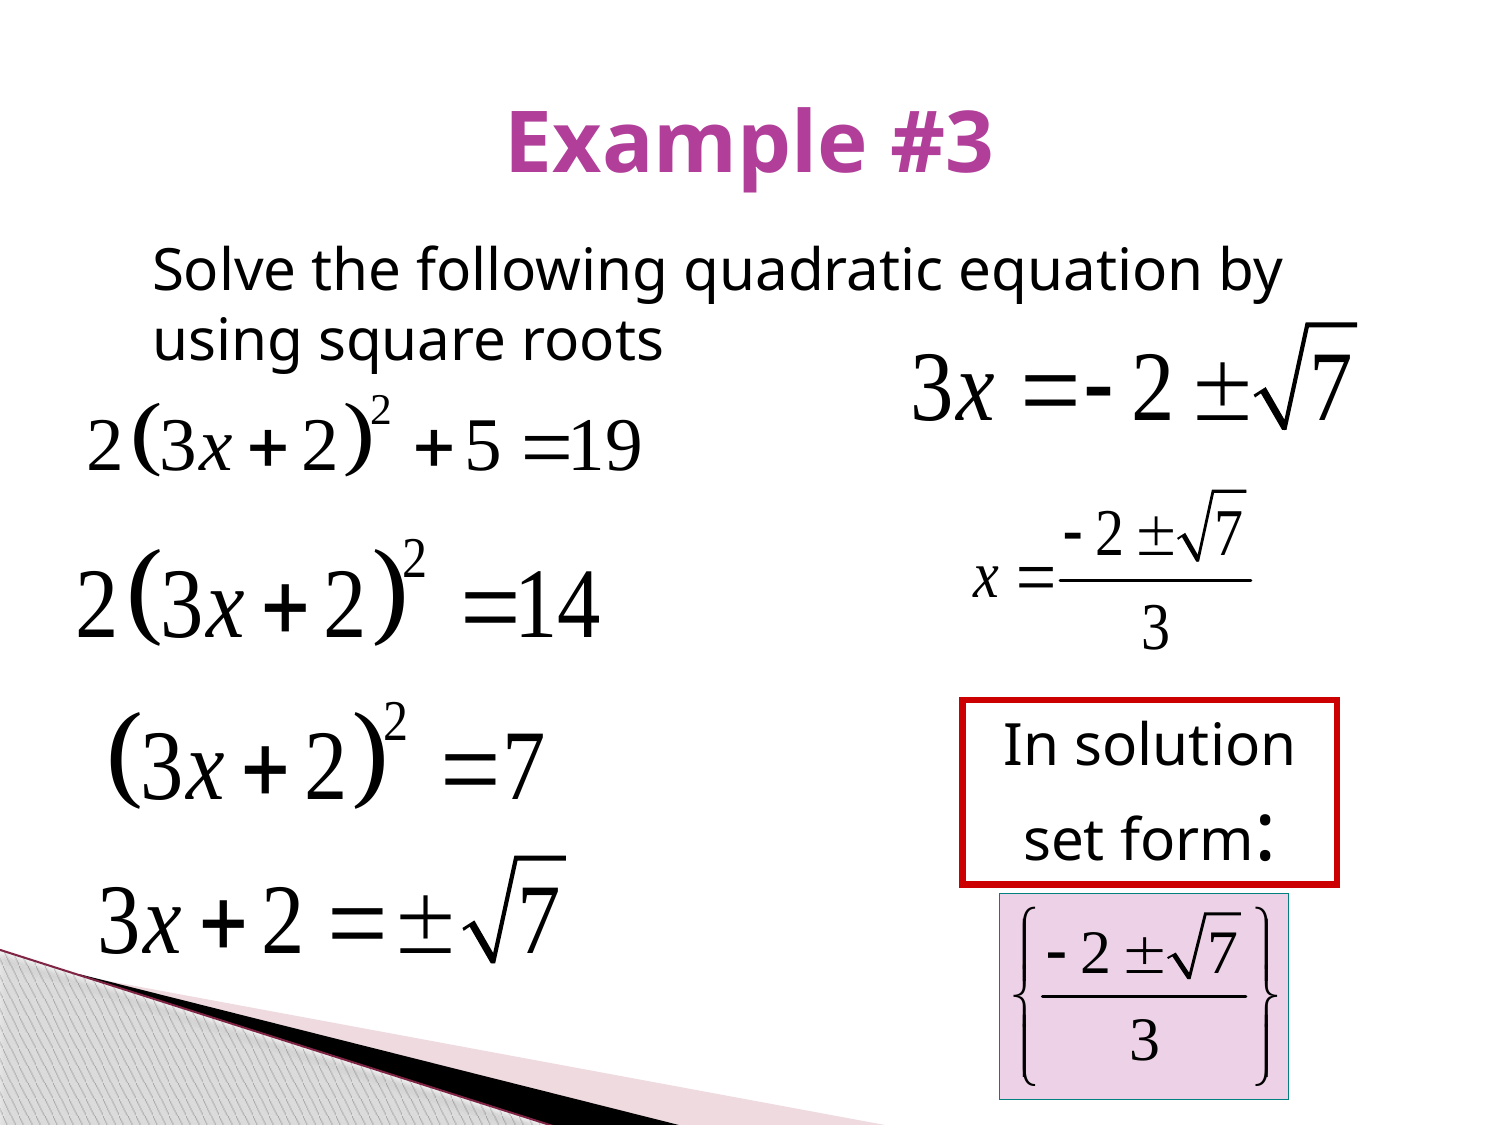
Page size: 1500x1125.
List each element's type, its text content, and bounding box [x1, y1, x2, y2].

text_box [96, 674, 560, 859]
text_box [999, 893, 1289, 1101]
title Example #3 [75, 45, 1425, 233]
text_box Solve the following quadratic equation by using square roots [137, 224, 1325, 380]
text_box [962, 474, 1263, 665]
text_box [899, 303, 1378, 455]
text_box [74, 374, 659, 515]
text_box In solution set form: [962, 699, 1338, 885]
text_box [87, 837, 587, 996]
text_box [62, 512, 619, 696]
